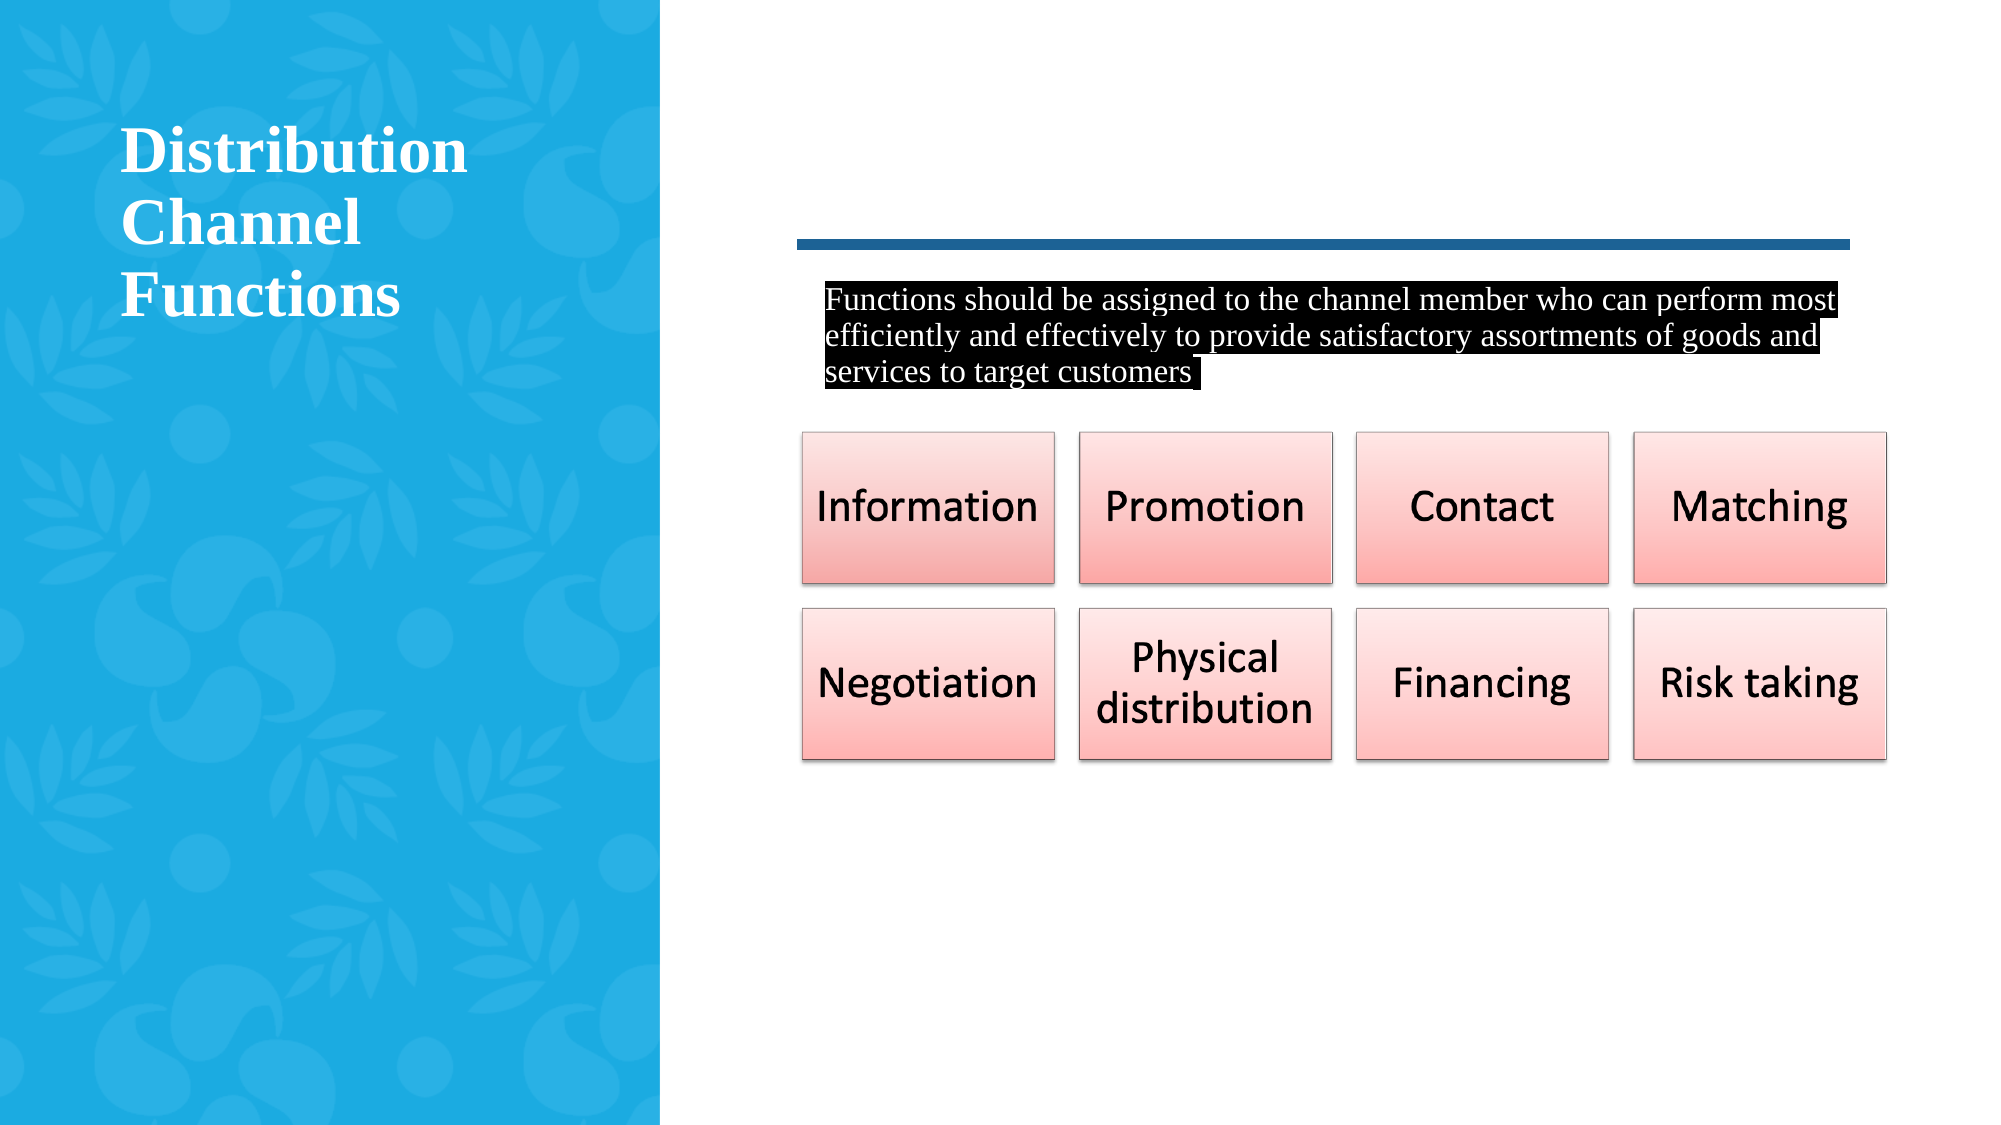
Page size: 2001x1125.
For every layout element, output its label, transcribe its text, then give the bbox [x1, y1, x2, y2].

text_box [391, 228, 1567, 291]
text_box [661, 0, 2000, 1125]
picture [779, 382, 1895, 809]
text_box [797, 239, 1850, 250]
title Distribution Channel Functions [105, 105, 580, 340]
text_box [0, 0, 661, 1125]
text_box Functions should be assigned to the channel member who can perform most efficiently and effectively to provide satisfactory assortments of goods and services to target customers. [765, 274, 1860, 860]
